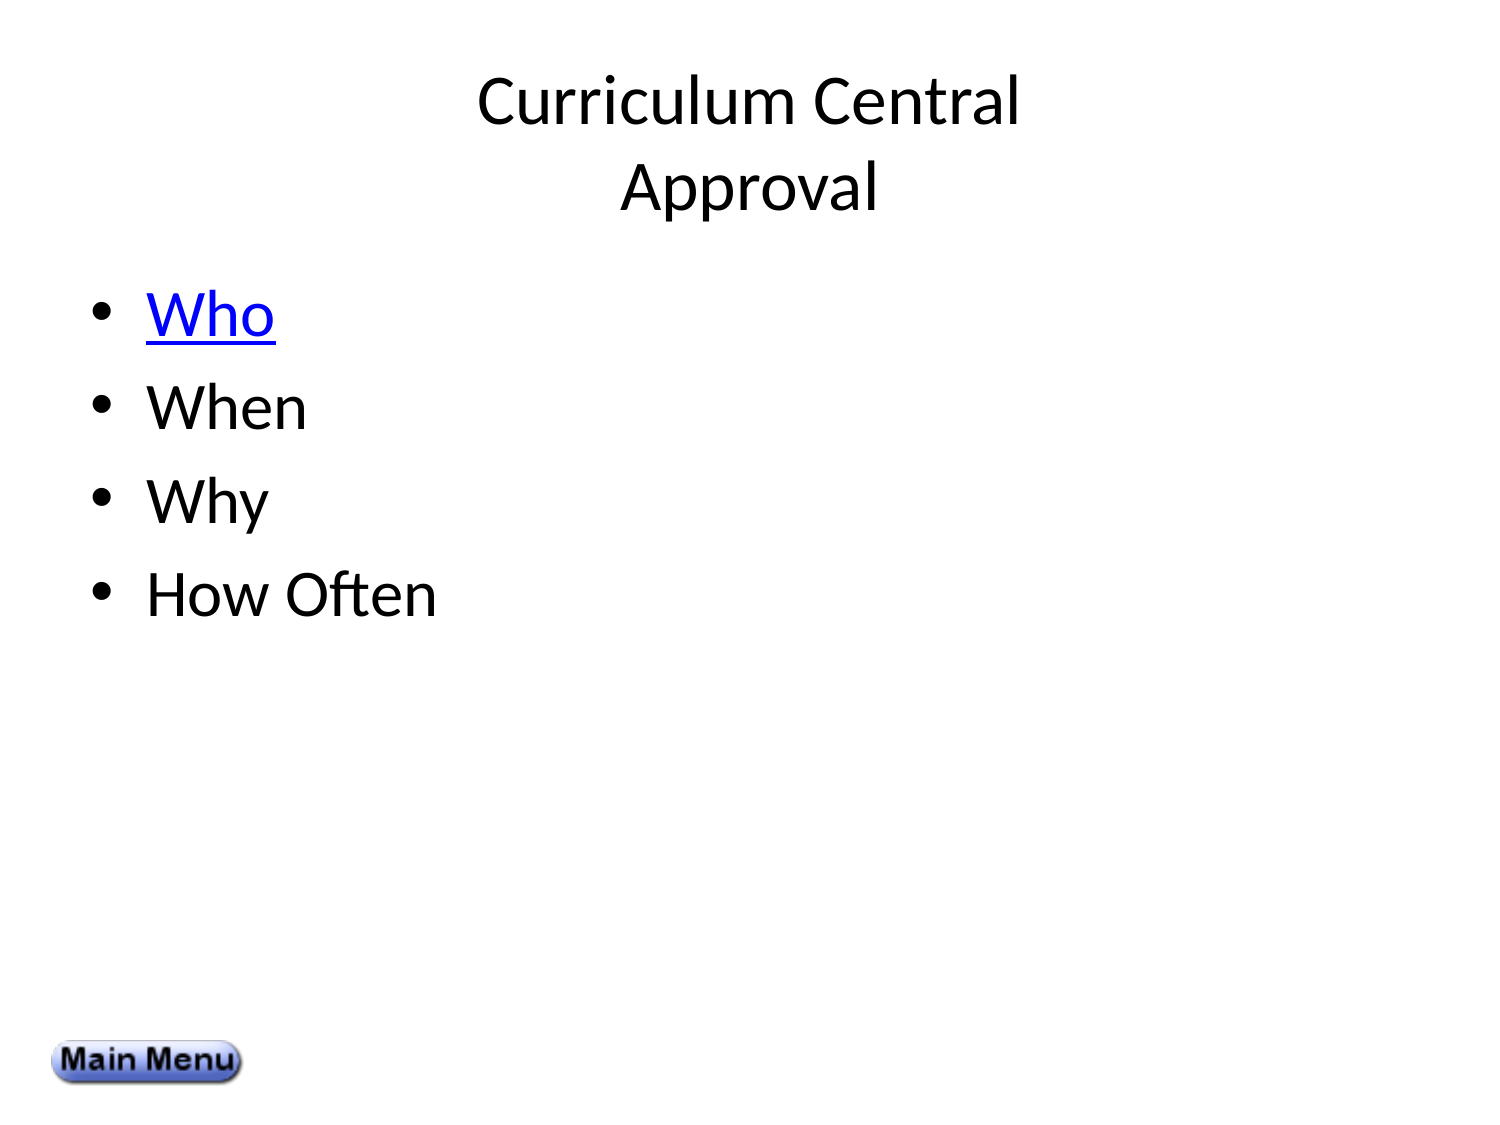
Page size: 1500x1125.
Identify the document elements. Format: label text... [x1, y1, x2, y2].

picture [50, 1039, 248, 1090]
list Who When Why How Often [75, 262, 1425, 1005]
title Curriculum Central Approval [75, 45, 1425, 233]
